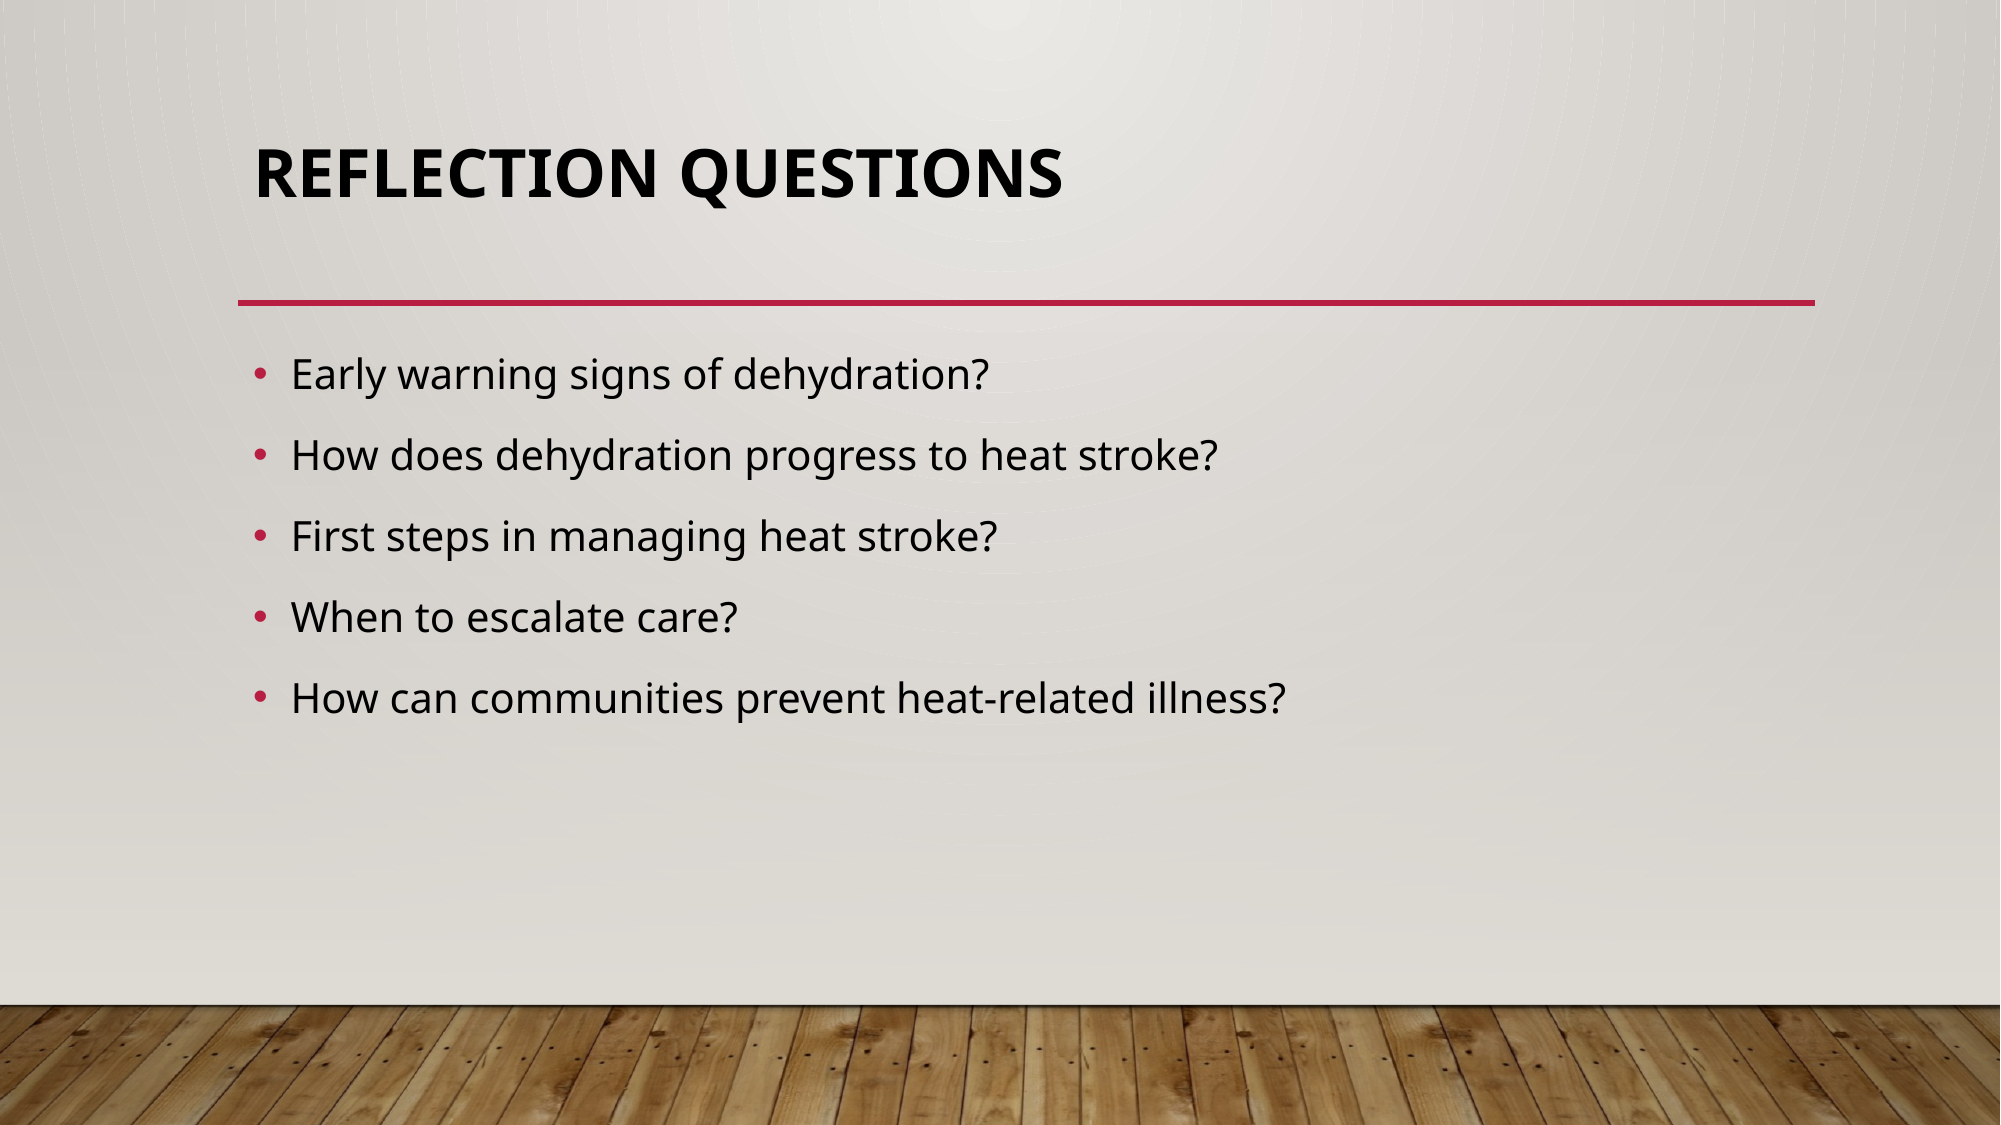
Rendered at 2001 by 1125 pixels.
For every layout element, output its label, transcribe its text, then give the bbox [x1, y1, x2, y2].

title Reflection Questions [238, 131, 1814, 305]
picture [0, 1005, 2000, 1125]
list Early warning signs of dehydration? How does dehydration progress to heat stroke? First steps in managing heat stroke? When to escalate care? How can communities prevent heat-related illness? [238, 330, 1814, 897]
